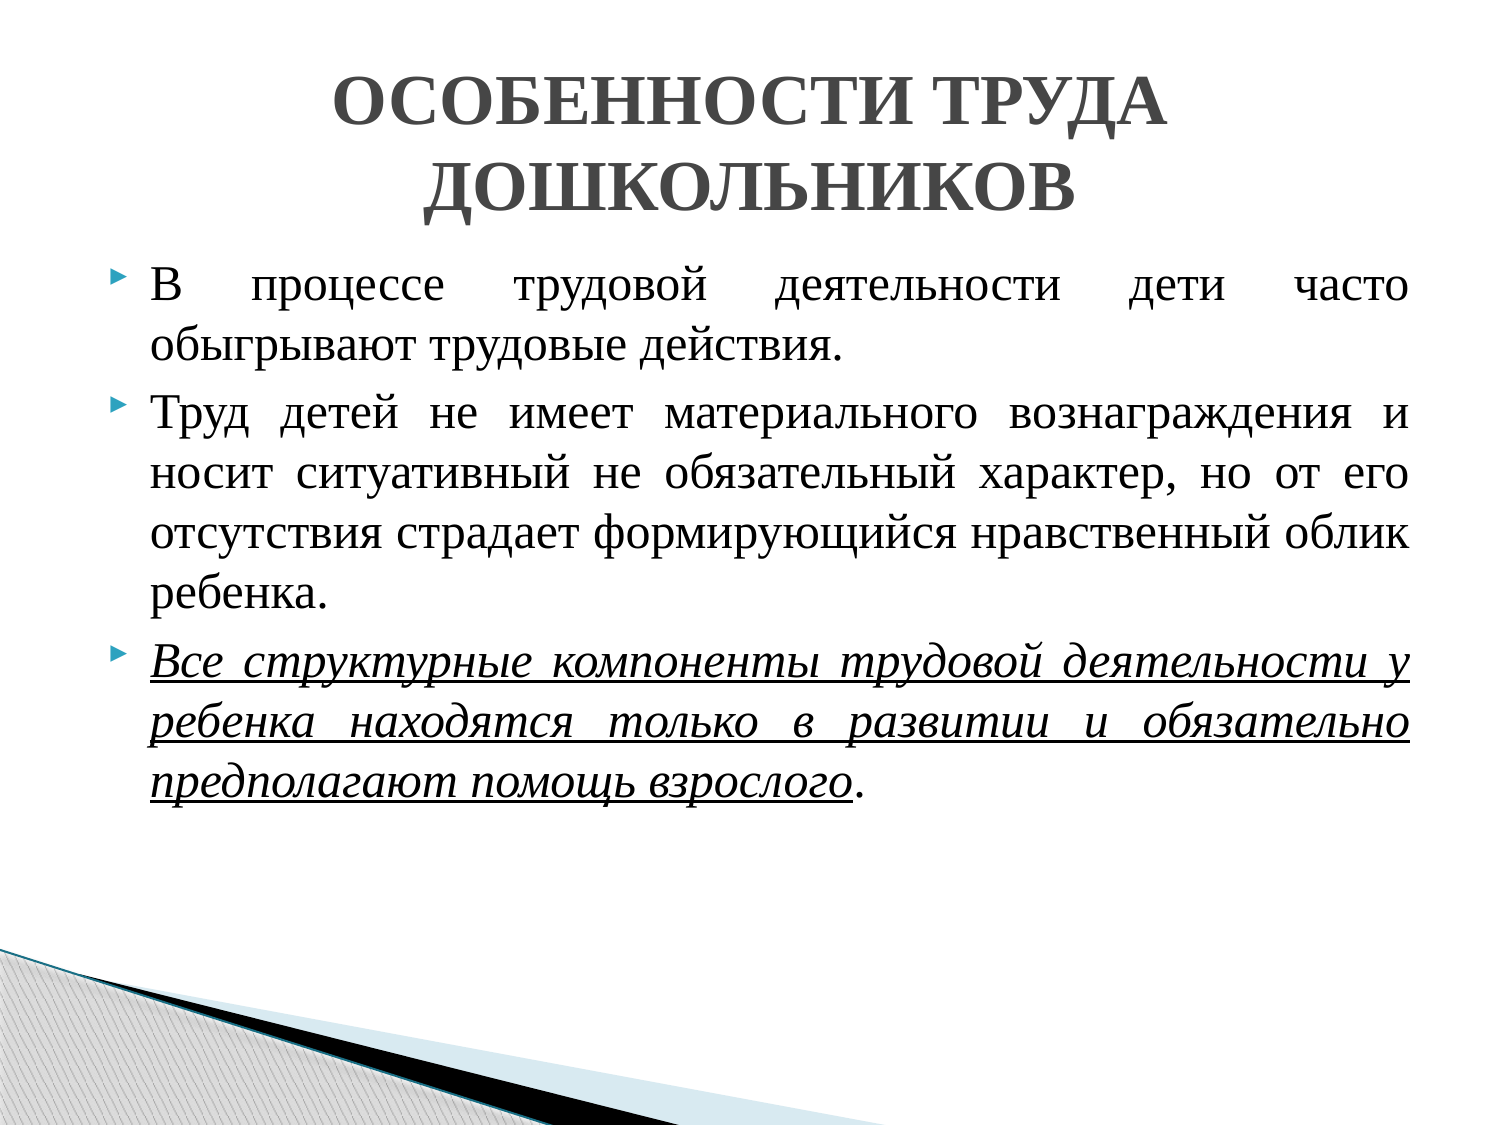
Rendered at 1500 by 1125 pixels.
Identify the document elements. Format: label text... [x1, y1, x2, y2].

title ОСОБЕННОСТИ ТРУДА ДОШКОЛЬНИКОВ [75, 45, 1425, 233]
list В процессе трудовой деятельности дети часто обыгрывают трудовые действия. Труд детей не имеет материального вознаграждения и носит ситуативный не обязательный характер, но от его отсутствия страдает формирующийся нравственный облик ребенка. Все структурные компоненты трудовой деятельности у ребенка находятся только в развитии и обязательно предполагают помощь взрослого. [75, 243, 1425, 986]
